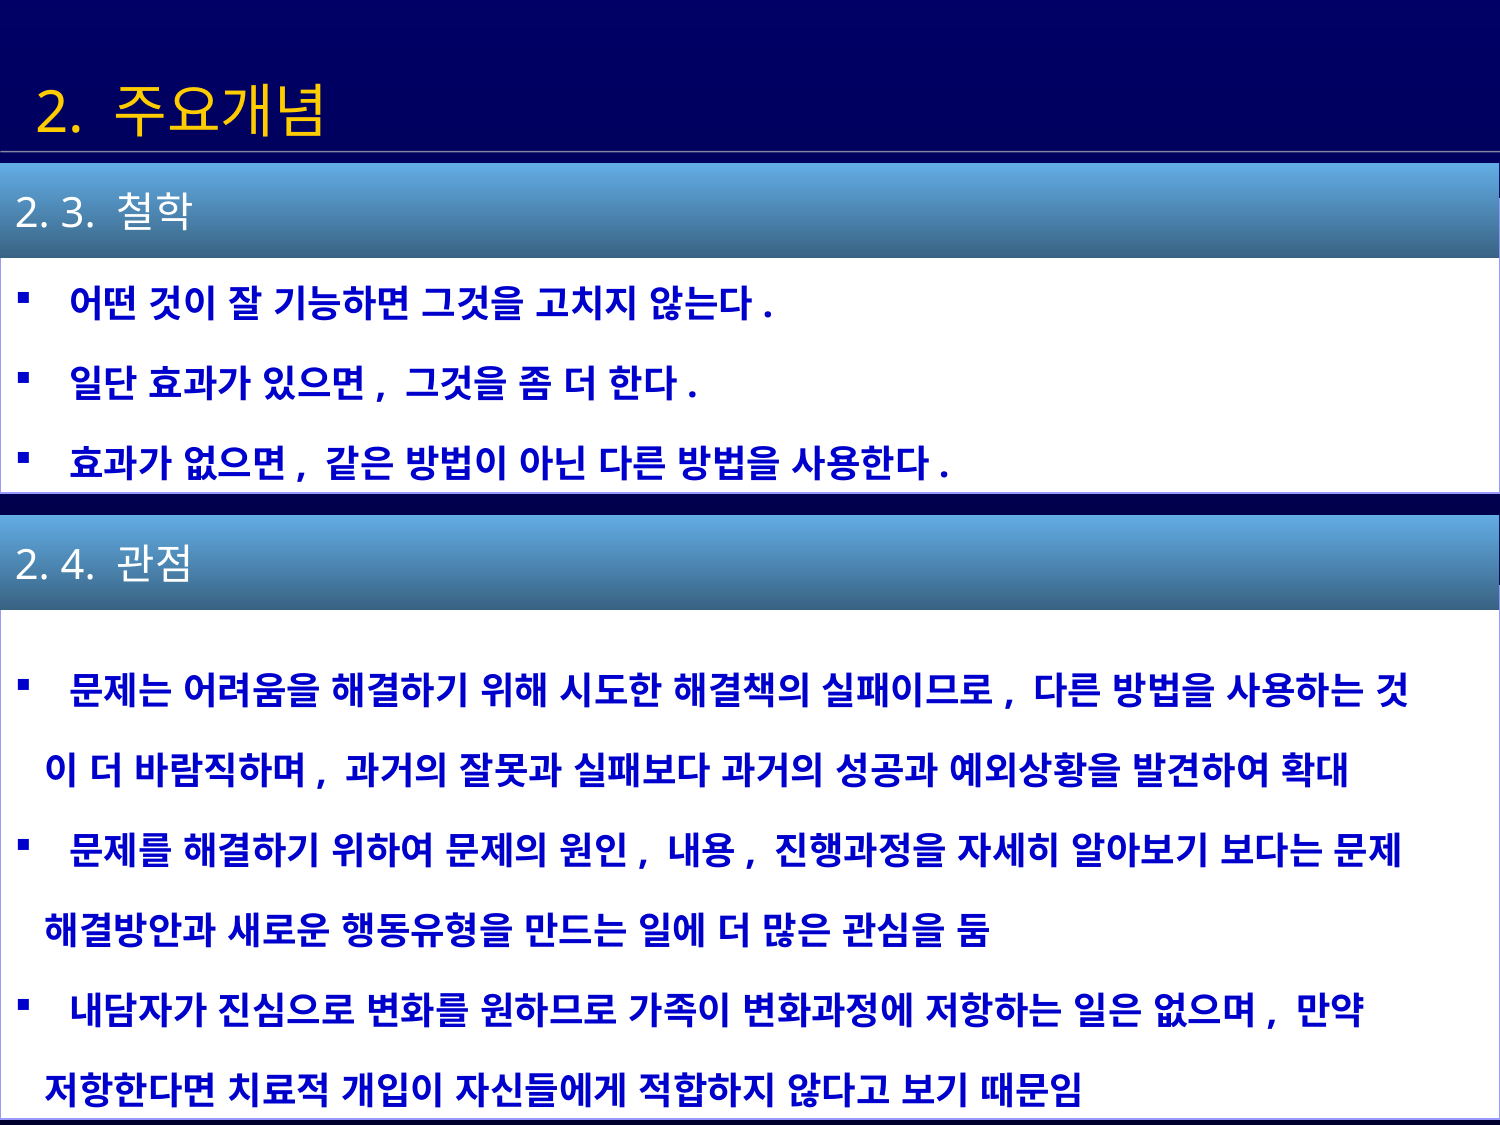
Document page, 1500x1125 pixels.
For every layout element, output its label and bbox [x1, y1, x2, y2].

text_box [0, 66, 1500, 1125]
